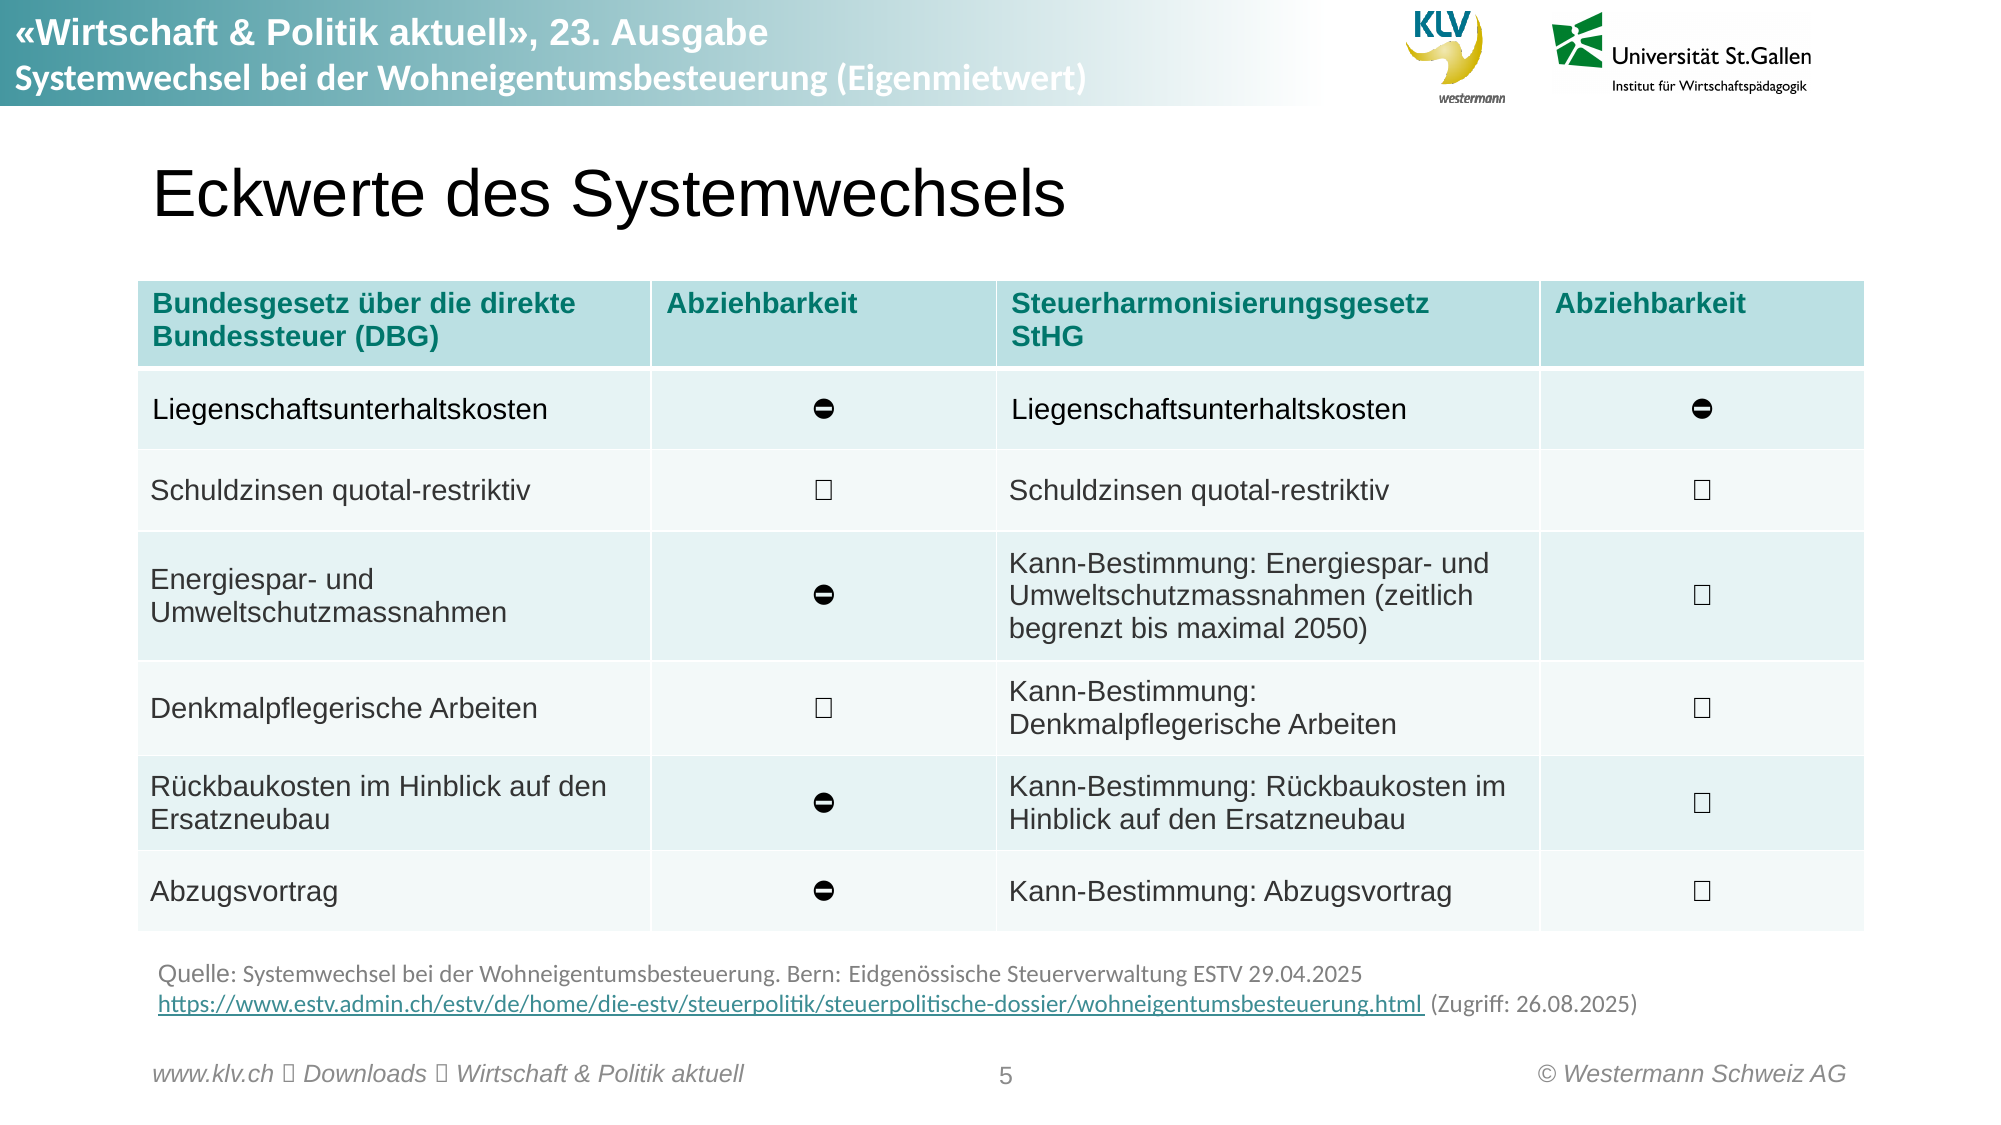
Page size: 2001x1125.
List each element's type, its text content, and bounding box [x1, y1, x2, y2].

table_cell Kann-Bestimmung: Denkmalpflegerische Arbeiten [997, 662, 1539, 755]
title Eckwerte des Systemwechsels [137, 92, 1863, 279]
table_cell ⛔ [1541, 371, 1864, 449]
table_cell ✅ [1541, 450, 1864, 530]
table_cell ⛔ [652, 851, 996, 931]
table_cell ⛔ [652, 532, 996, 660]
table_cell Rückbaukosten im Hinblick auf den Ersatzneubau [138, 756, 650, 850]
table_header Steuerharmonisierungsgesetz StHG [997, 281, 1539, 366]
slide_number 5 [812, 1044, 1200, 1105]
table_cell Abzugsvortrag [138, 851, 650, 931]
table_cell Denkmalpflegerische Arbeiten [138, 662, 650, 755]
table_cell ✅ [1541, 851, 1864, 931]
table_cell Energiespar- und Umweltschutzmassnahmen [138, 532, 650, 660]
table_cell Liegenschaftsunterhaltskosten [997, 371, 1539, 449]
table_header Bundesgesetz über die direkte Bundessteuer (DBG) [138, 281, 650, 366]
table_cell ⛔ [652, 371, 996, 449]
table_cell ✅ [652, 662, 996, 755]
table_cell Kann-Bestimmung: Energiespar- und Umweltschutzmassnahmen (zeitlich begrenzt bis maximal 2050) [997, 532, 1539, 660]
table_cell Kann-Bestimmung: Abzugsvortrag [997, 851, 1539, 931]
table_cell Schuldzinsen quotal-restriktiv [138, 450, 650, 530]
picture [1406, 11, 1505, 92]
table_header Abziehbarkeit [1541, 281, 1864, 366]
table_cell ✅ [1541, 756, 1864, 850]
text_box © Westermann Schweiz AG [1204, 1042, 1863, 1103]
table_cell ✅ [1541, 532, 1864, 660]
table_cell ✅ [652, 450, 996, 530]
table_cell Kann-Bestimmung: Rückbaukosten im Hinblick auf den Ersatzneubau [997, 756, 1539, 850]
table_cell ✅ [1541, 662, 1864, 755]
slide_number www.klv.ch  Downloads  Wirtschaft & Politik aktuell [137, 1042, 813, 1103]
table_cell ⛔ [652, 756, 996, 850]
table_cell Schuldzinsen quotal-restriktiv [997, 450, 1539, 530]
text_box Quelle: Systemwechsel bei der Wohneigentumsbesteuerung. Bern: Eidgenössische Steuerverwaltung ESTV 29.04.2025 https://www.estv.admin.ch/estv/de/home/die-estv/steuerpolitik/steuerpolitische-dossier/wohneigentumsbesteuerung.html (Zugriff: 26.08.2025) [143, 950, 1654, 1025]
table_cell Liegenschaftsunterhaltskosten [138, 371, 650, 449]
table_header Abziehbarkeit [652, 281, 996, 366]
picture [1552, 12, 1811, 92]
